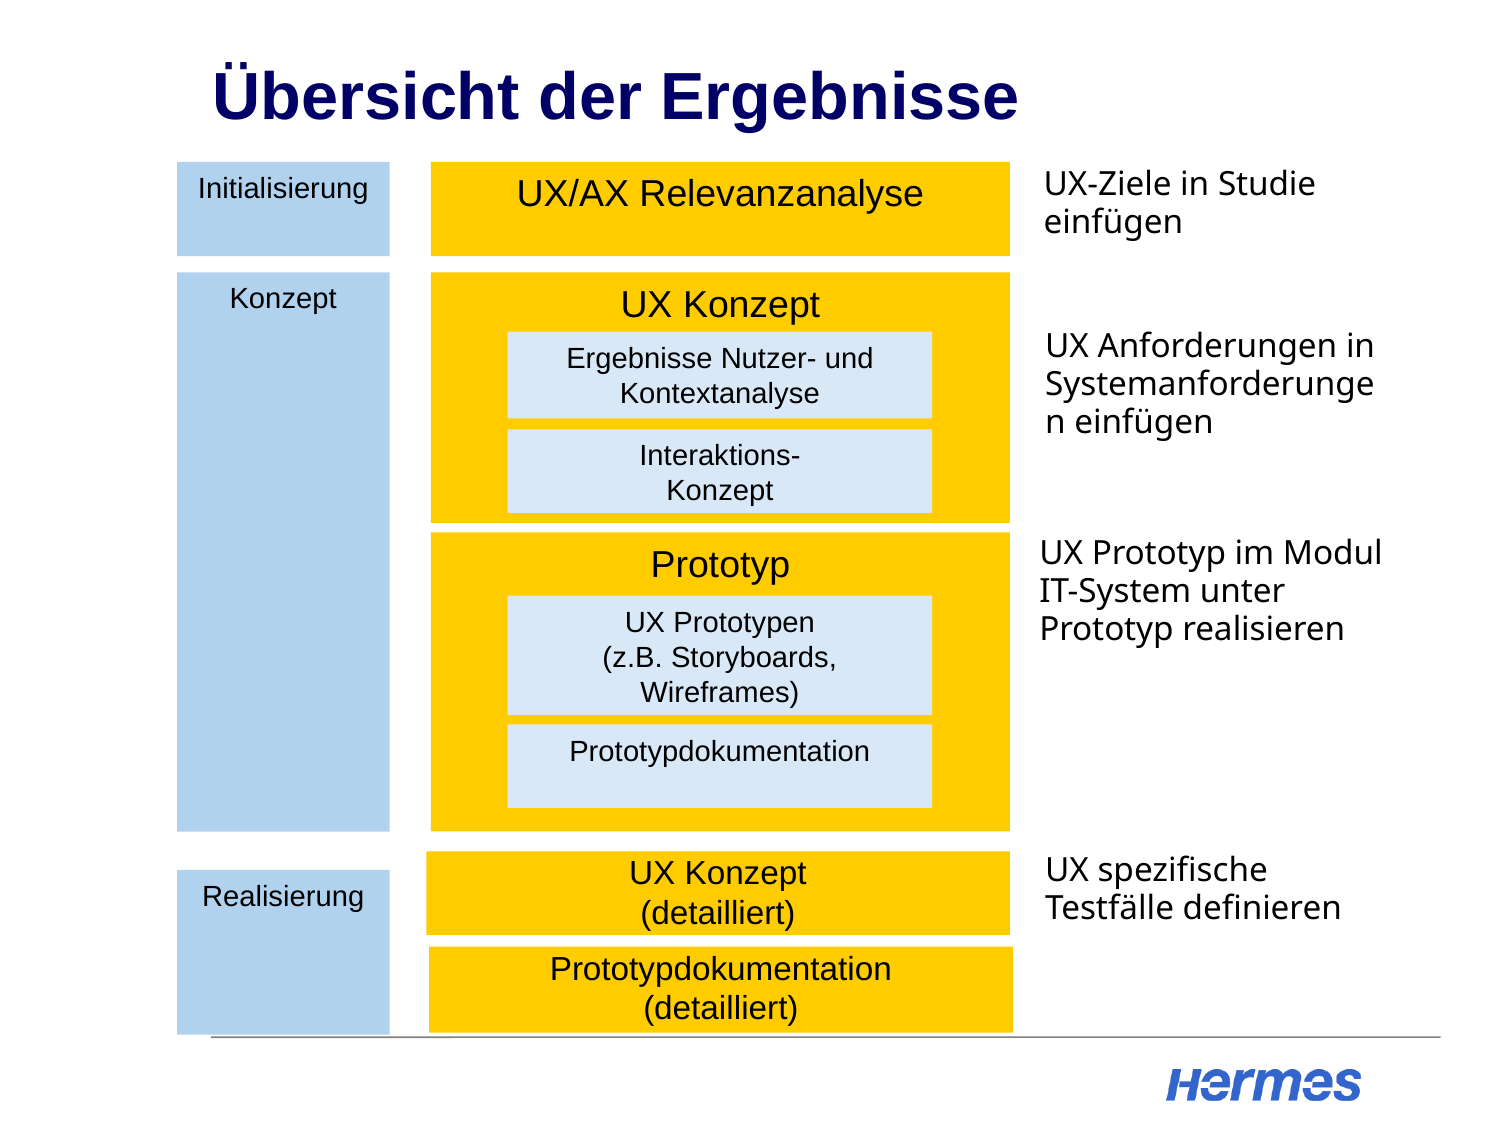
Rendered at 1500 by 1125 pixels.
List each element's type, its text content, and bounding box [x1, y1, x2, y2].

text_box Ergebnisse Nutzer- und Kontextanalyse [507, 331, 933, 419]
text_box Prototyp [430, 532, 1010, 832]
text_box UX Prototyp im Modul IT-System unter Prototyp realisieren [1039, 534, 1402, 649]
text_box UX spezifische Testfälle definieren [1045, 851, 1380, 928]
text_box Realisierung [177, 869, 390, 1035]
text_box Prototypdokumentation [507, 724, 933, 808]
text_box UX Konzept (detailliert) [426, 851, 1010, 935]
text_box Interaktions- Konzept [507, 429, 933, 513]
text_box Initialisierung [177, 161, 390, 257]
text_box UX Prototypen (z.B. Storyboards, Wireframes) [507, 595, 933, 715]
picture [1166, 1069, 1361, 1101]
text_box UX/AX Relevanzanalyse [430, 161, 1010, 257]
text_box UX-Ziele in Studie einfügen [1043, 165, 1379, 242]
text_box Prototypdokumentation (detailliert) [429, 946, 1013, 1033]
title Übersicht der Ergebnisse [212, 52, 1437, 216]
text_box UX Konzept [430, 272, 1010, 523]
text_box UX Anforderungen in Systemanforderungen einfügen [1045, 327, 1380, 442]
text_box Konzept [177, 272, 390, 832]
